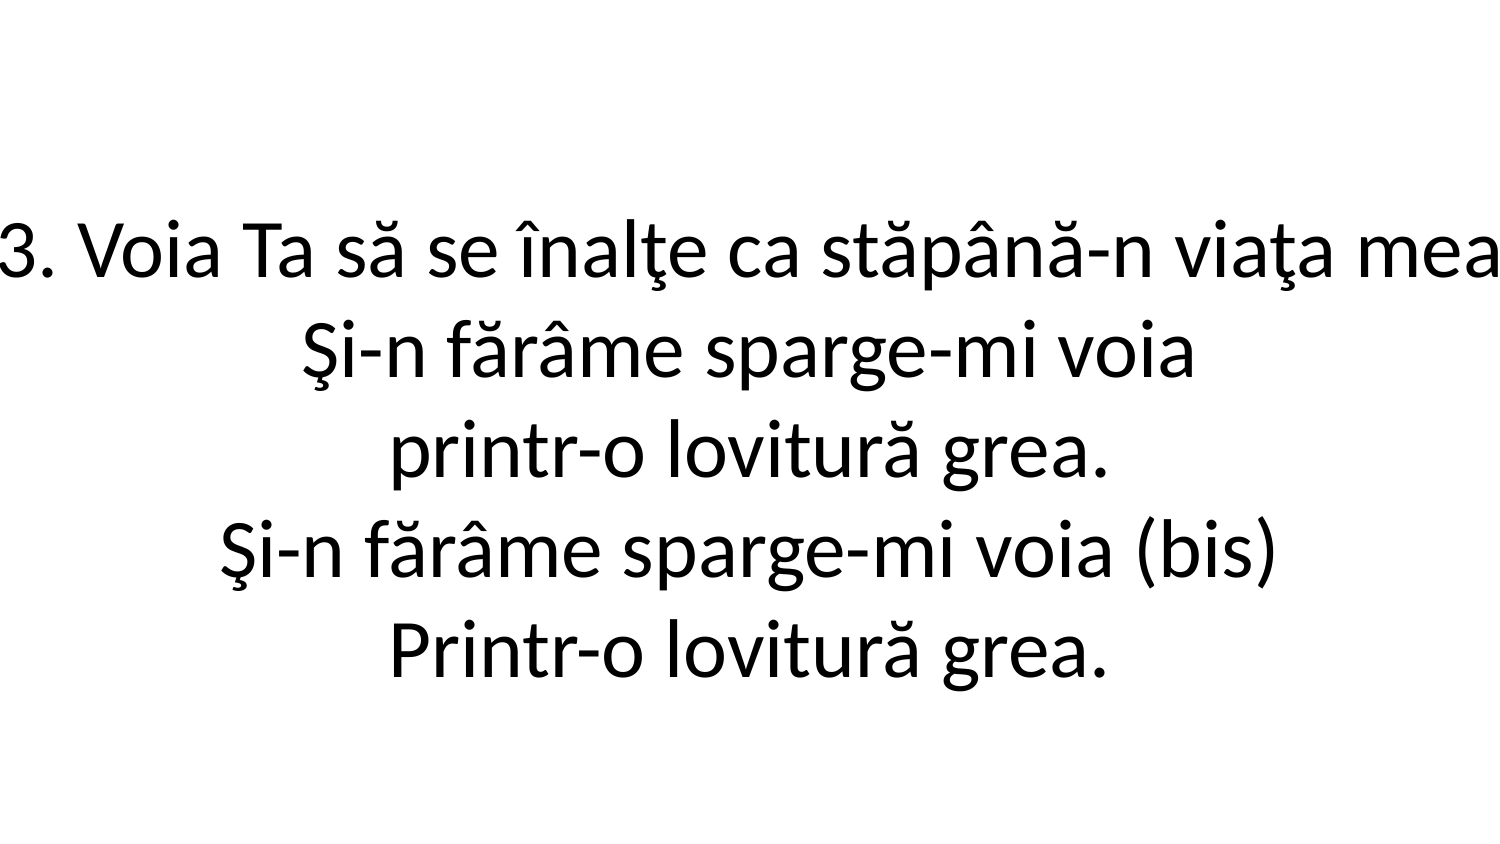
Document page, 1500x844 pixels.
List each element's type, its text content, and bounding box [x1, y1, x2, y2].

text_box 3. Voia Ta să se înalţe ca stăpână-n viaţa mea Şi-n fărâme sparge-mi voia printr-o lovitură grea. Şi-n fărâme sparge-mi voia (bis) Printr-o lovitură grea. [0, 142, 1500, 702]
